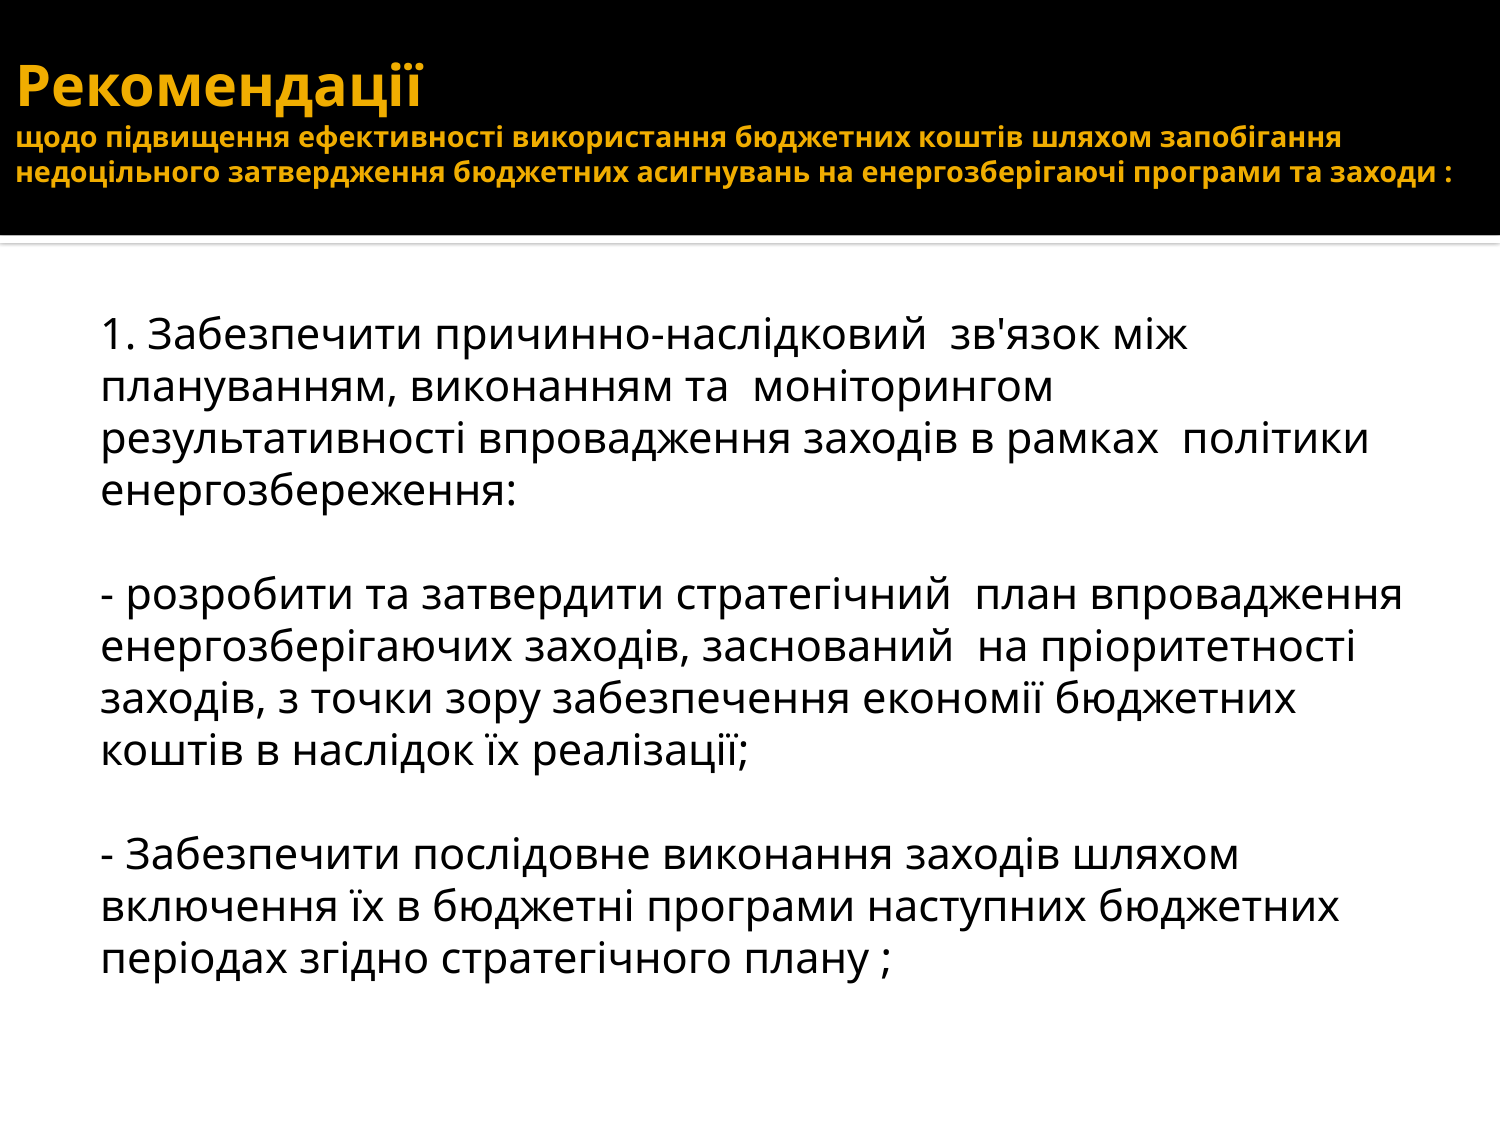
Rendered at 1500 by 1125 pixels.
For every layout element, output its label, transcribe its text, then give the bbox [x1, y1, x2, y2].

list 1. Забезпечити причинно-наслідковий зв'язок між плануванням, виконанням та моніторингом результативності впровадження заходів в рамках політики енергозбереження: - розробити та затвердити стратегічний план впровадження енергозберігаючих заходів, заснований на пріоритетності заходів, з точки зору забезпечення економії бюджетних коштів в наслідок їх реалізації; - Забезпечити послідовне виконання заходів шляхом включення їх в бюджетні програми наступних бюджетних періодах згідно стратегічного плану ; [75, 291, 1425, 1050]
title Рекомендації щодо підвищення ефективності використання бюджетних коштів шляхом запобігання недоцільного затвердження бюджетних асигнувань на енергозберігаючі програми та заходи : [0, 30, 1500, 268]
